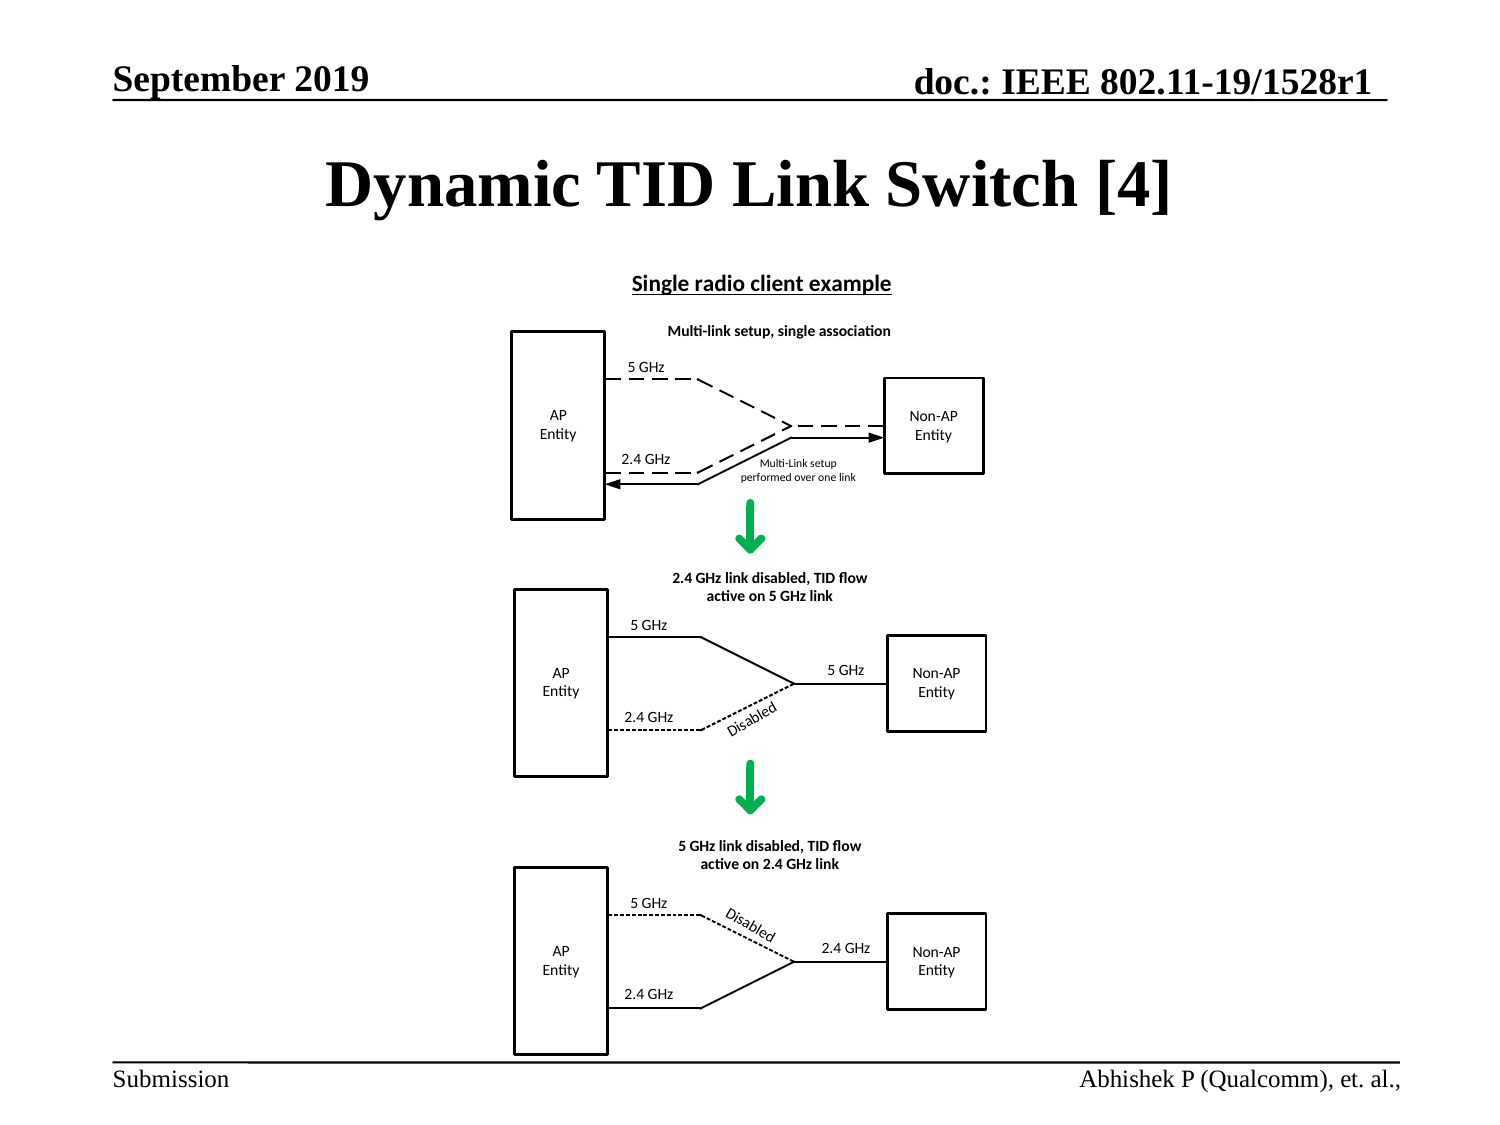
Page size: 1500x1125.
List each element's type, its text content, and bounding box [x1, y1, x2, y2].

title Dynamic TID Link Switch [4] [112, 112, 1388, 249]
footer Abhishek P (Qualcomm), et. al., [949, 1061, 1402, 1093]
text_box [508, 265, 992, 1063]
